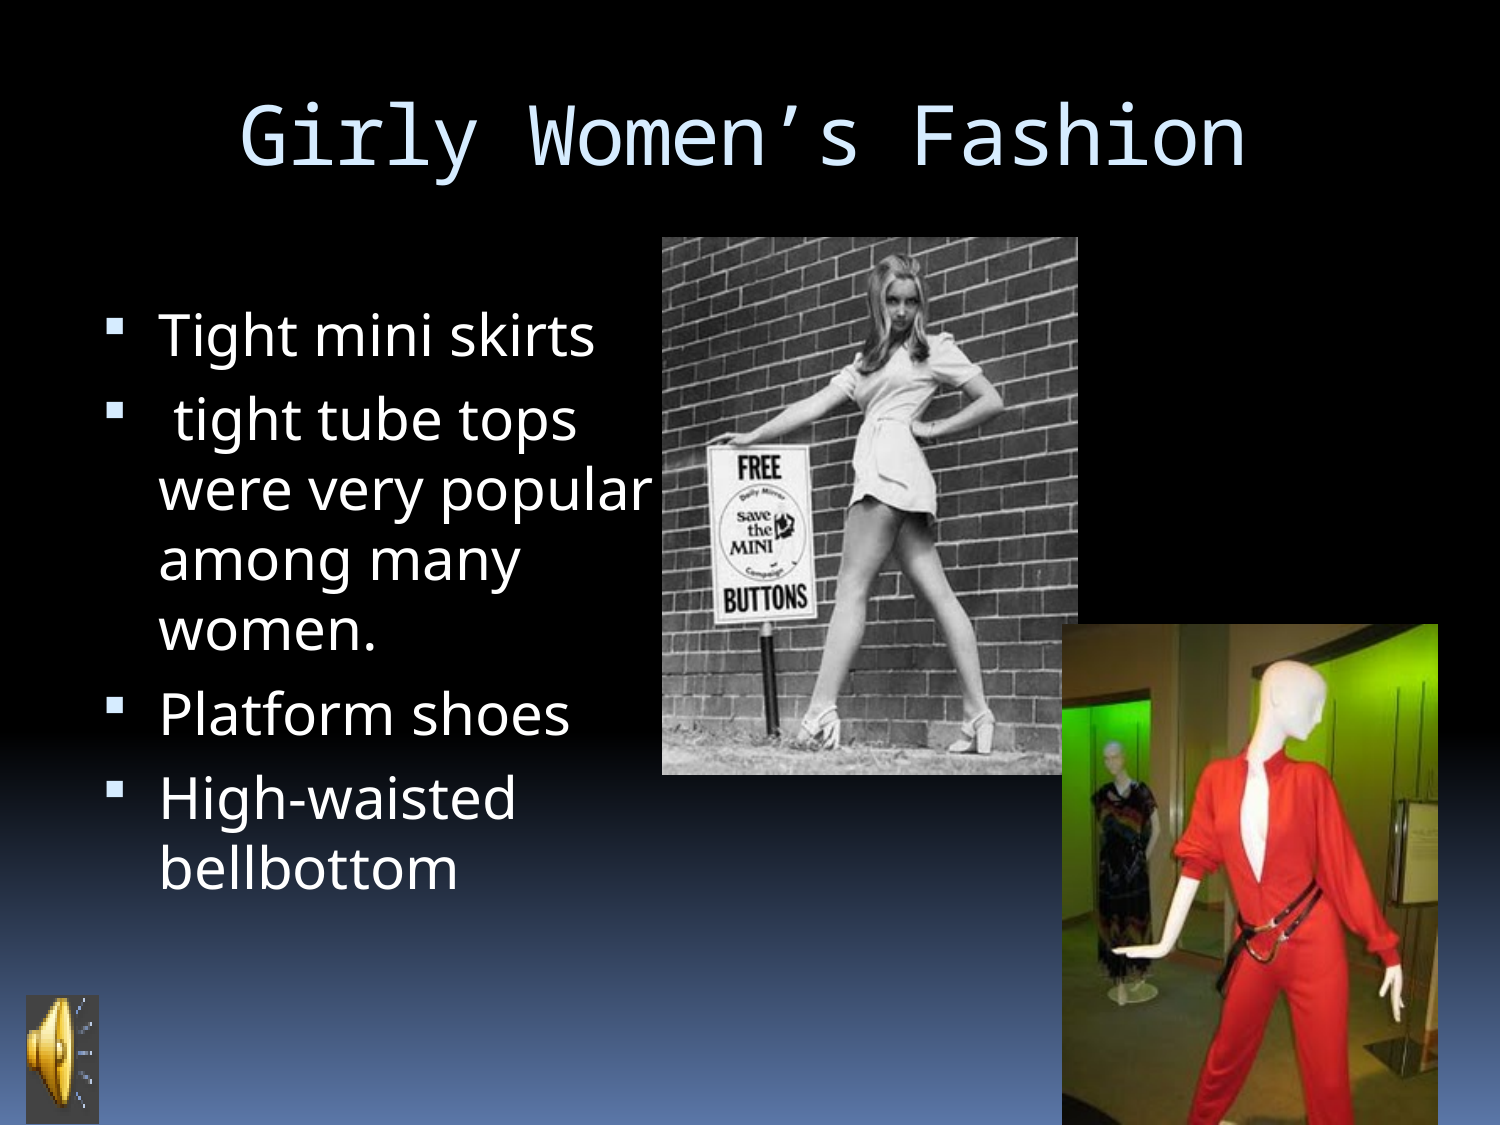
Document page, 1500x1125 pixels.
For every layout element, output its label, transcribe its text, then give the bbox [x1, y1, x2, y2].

picture [1061, 624, 1438, 1125]
picture [662, 236, 1078, 776]
list Tight mini skirts tight tube tops were very popular among many women. Platform shoes High-waisted bellbottom [76, 290, 739, 1033]
picture [24, 993, 101, 1125]
title Girly Women’s Fashion [225, 75, 1325, 225]
